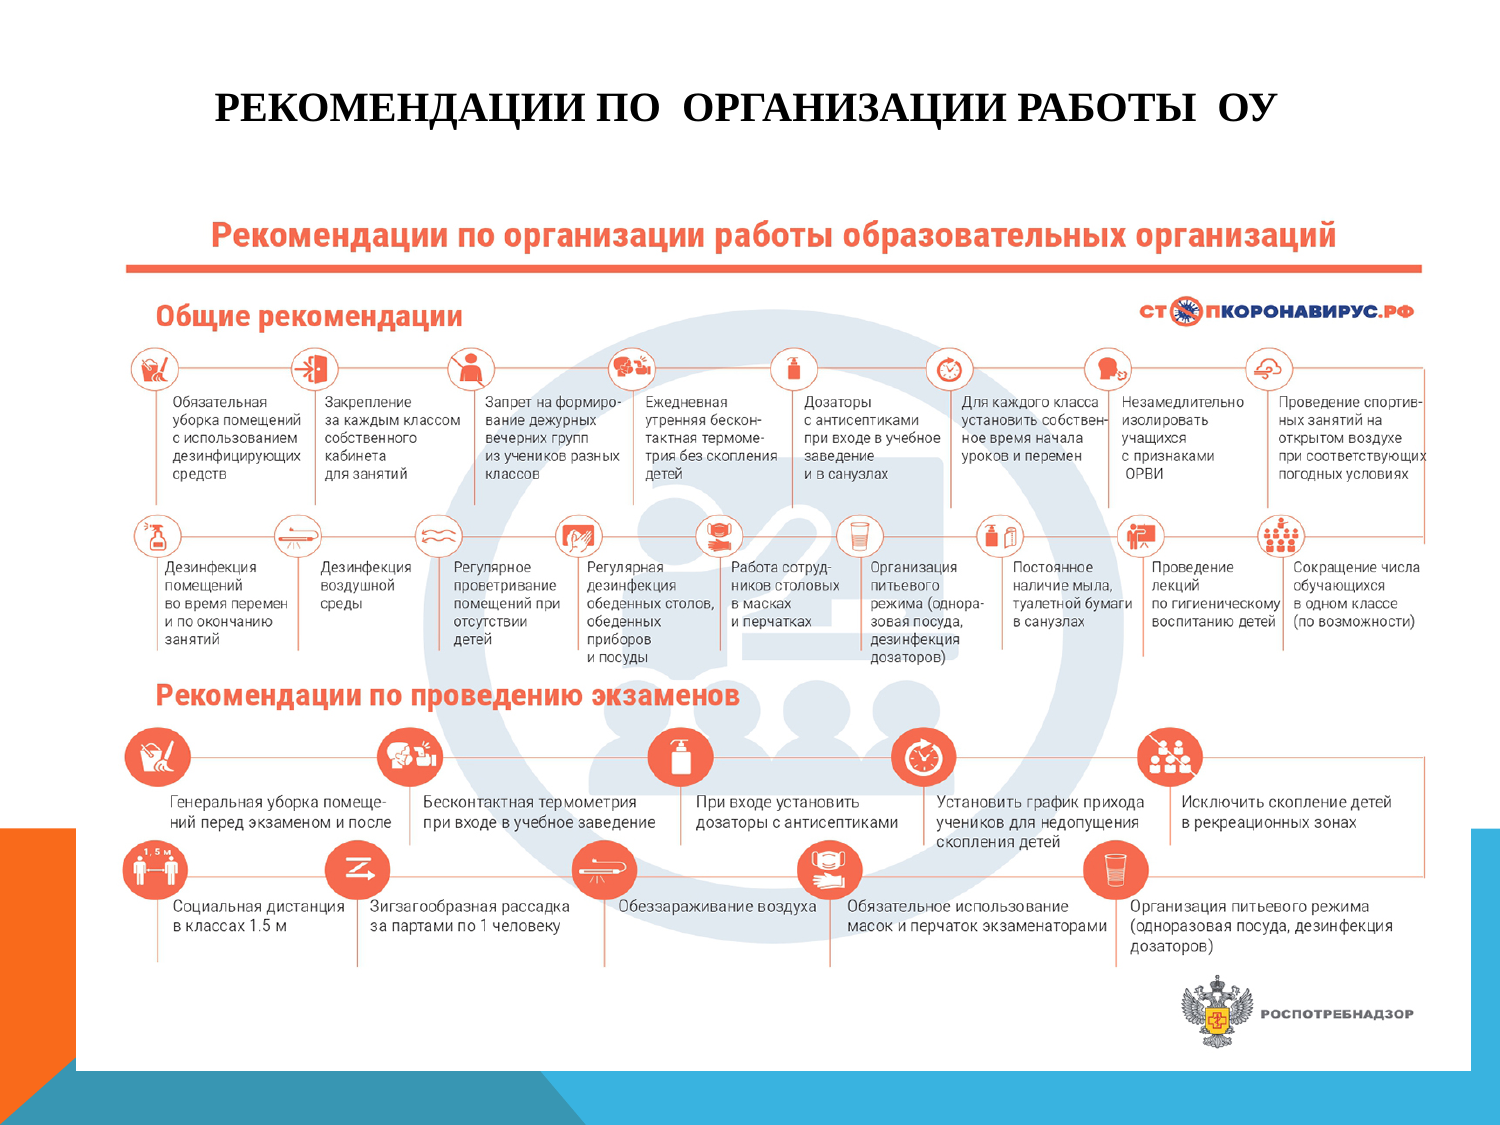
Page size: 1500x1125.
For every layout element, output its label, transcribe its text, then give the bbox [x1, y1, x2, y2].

title Рекомендации по организации работы ОУ [135, 60, 1369, 150]
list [76, 180, 1471, 1071]
